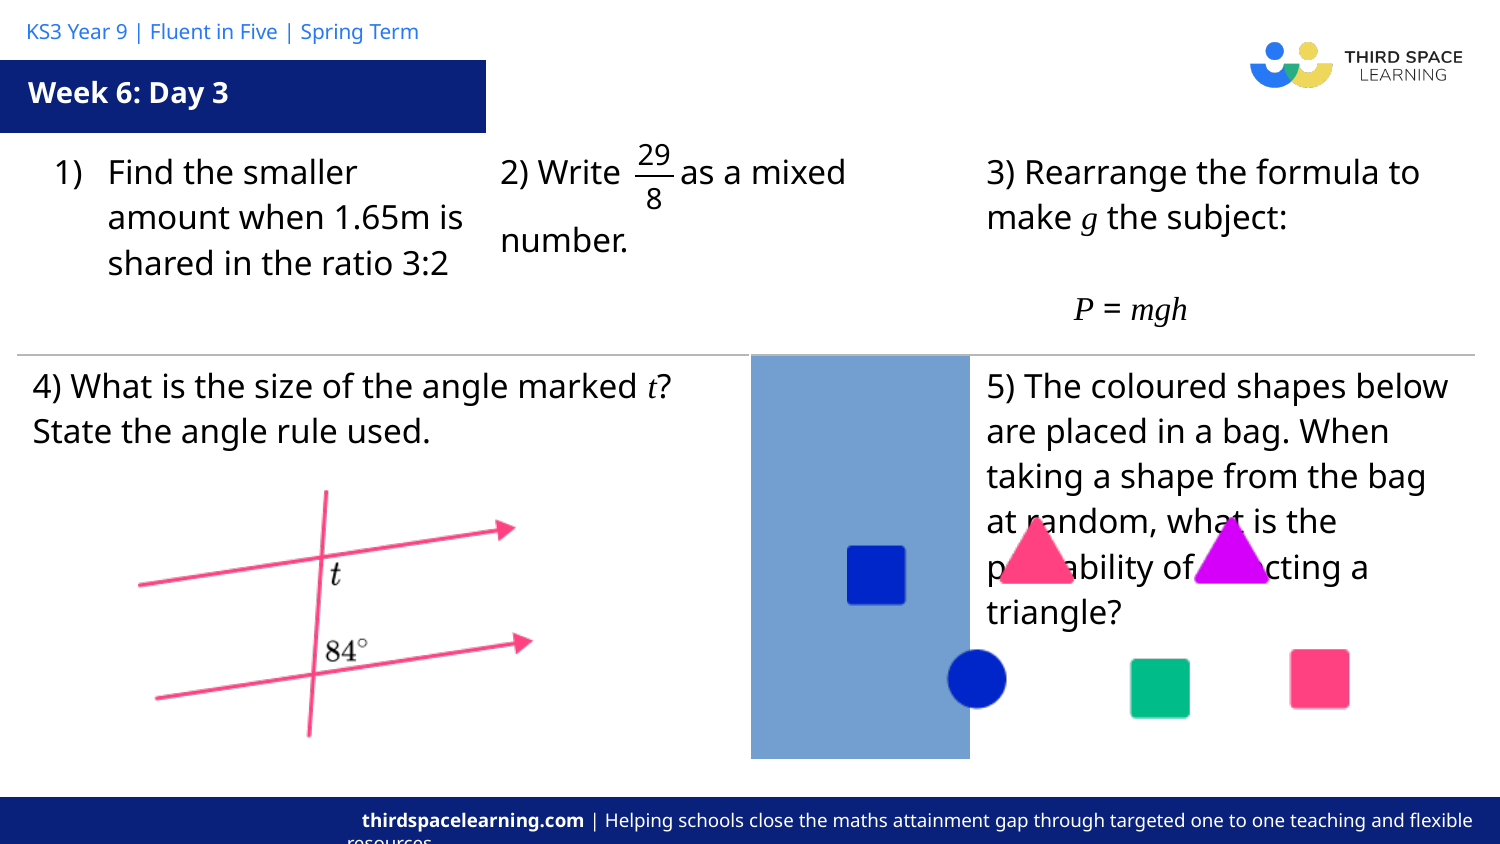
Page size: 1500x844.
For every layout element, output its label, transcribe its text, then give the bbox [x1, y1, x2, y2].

table_header 3) Rearrange the formula to make g the subject: P = mgh [972, 142, 1474, 354]
table_cell 5) The coloured shapes below are placed in a bag. When taking a shape from the bag at random, what is the probability of selecting a triangle? [972, 356, 1474, 758]
table_cell 4) What is the size of the angle marked t? State the angle rule used. [19, 356, 749, 758]
table_header 2) Write as a mixed number. [486, 142, 970, 354]
picture [137, 490, 535, 738]
text_box Week 6: Day 3 [13, 59, 383, 125]
picture [1250, 33, 1465, 99]
picture [847, 513, 1351, 719]
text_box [634, 136, 674, 216]
table_header Find the smaller amount when 1.65m is shared in the ratio 3:2 [19, 142, 484, 354]
